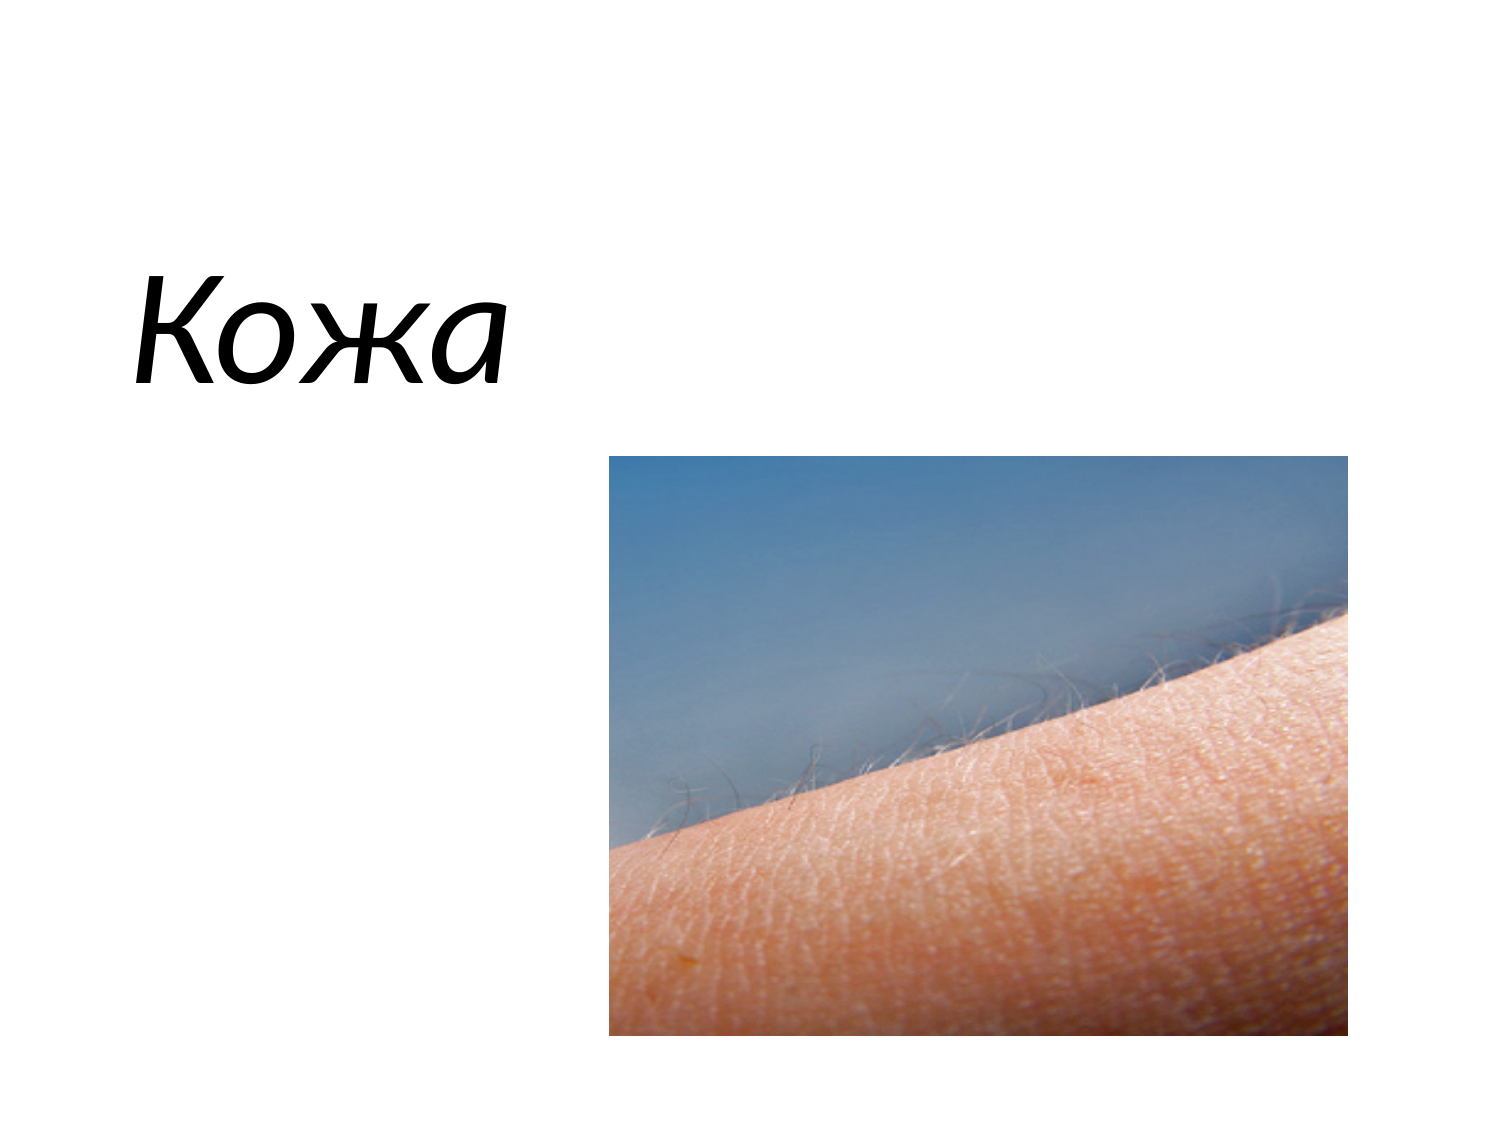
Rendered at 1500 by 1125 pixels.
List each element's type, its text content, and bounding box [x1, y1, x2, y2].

title Кожа [112, 152, 1388, 481]
picture [609, 456, 1348, 1037]
